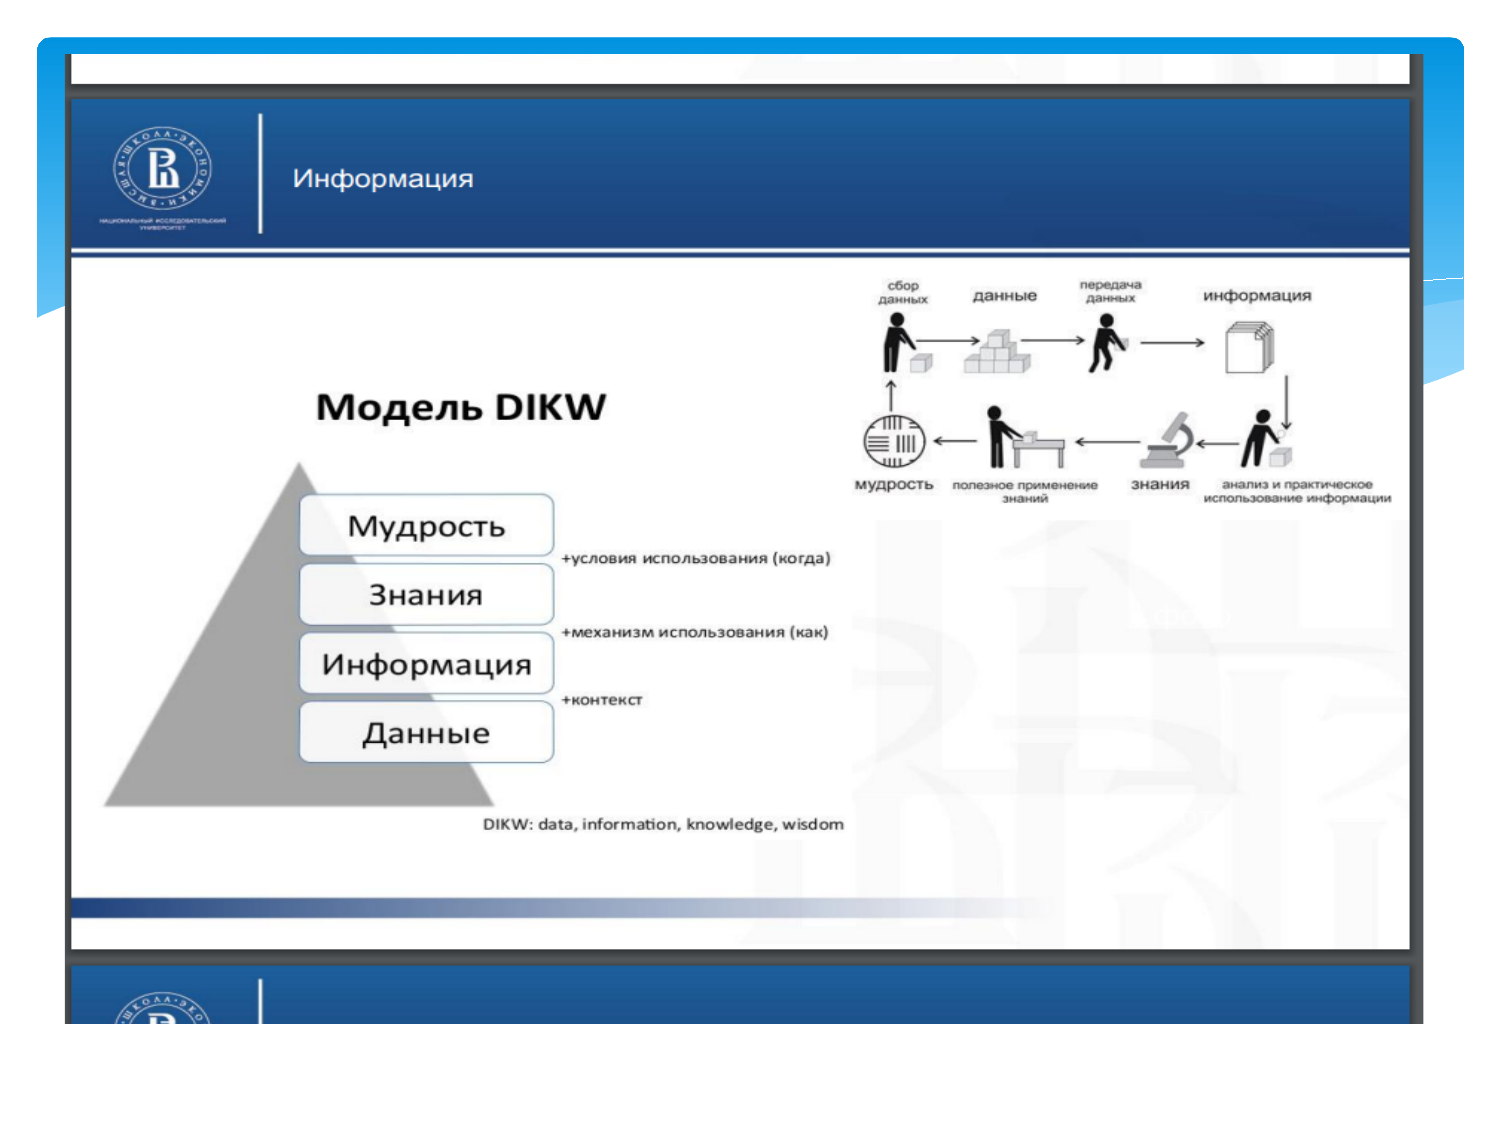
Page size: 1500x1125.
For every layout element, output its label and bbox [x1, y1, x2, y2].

picture [64, 55, 1424, 1024]
